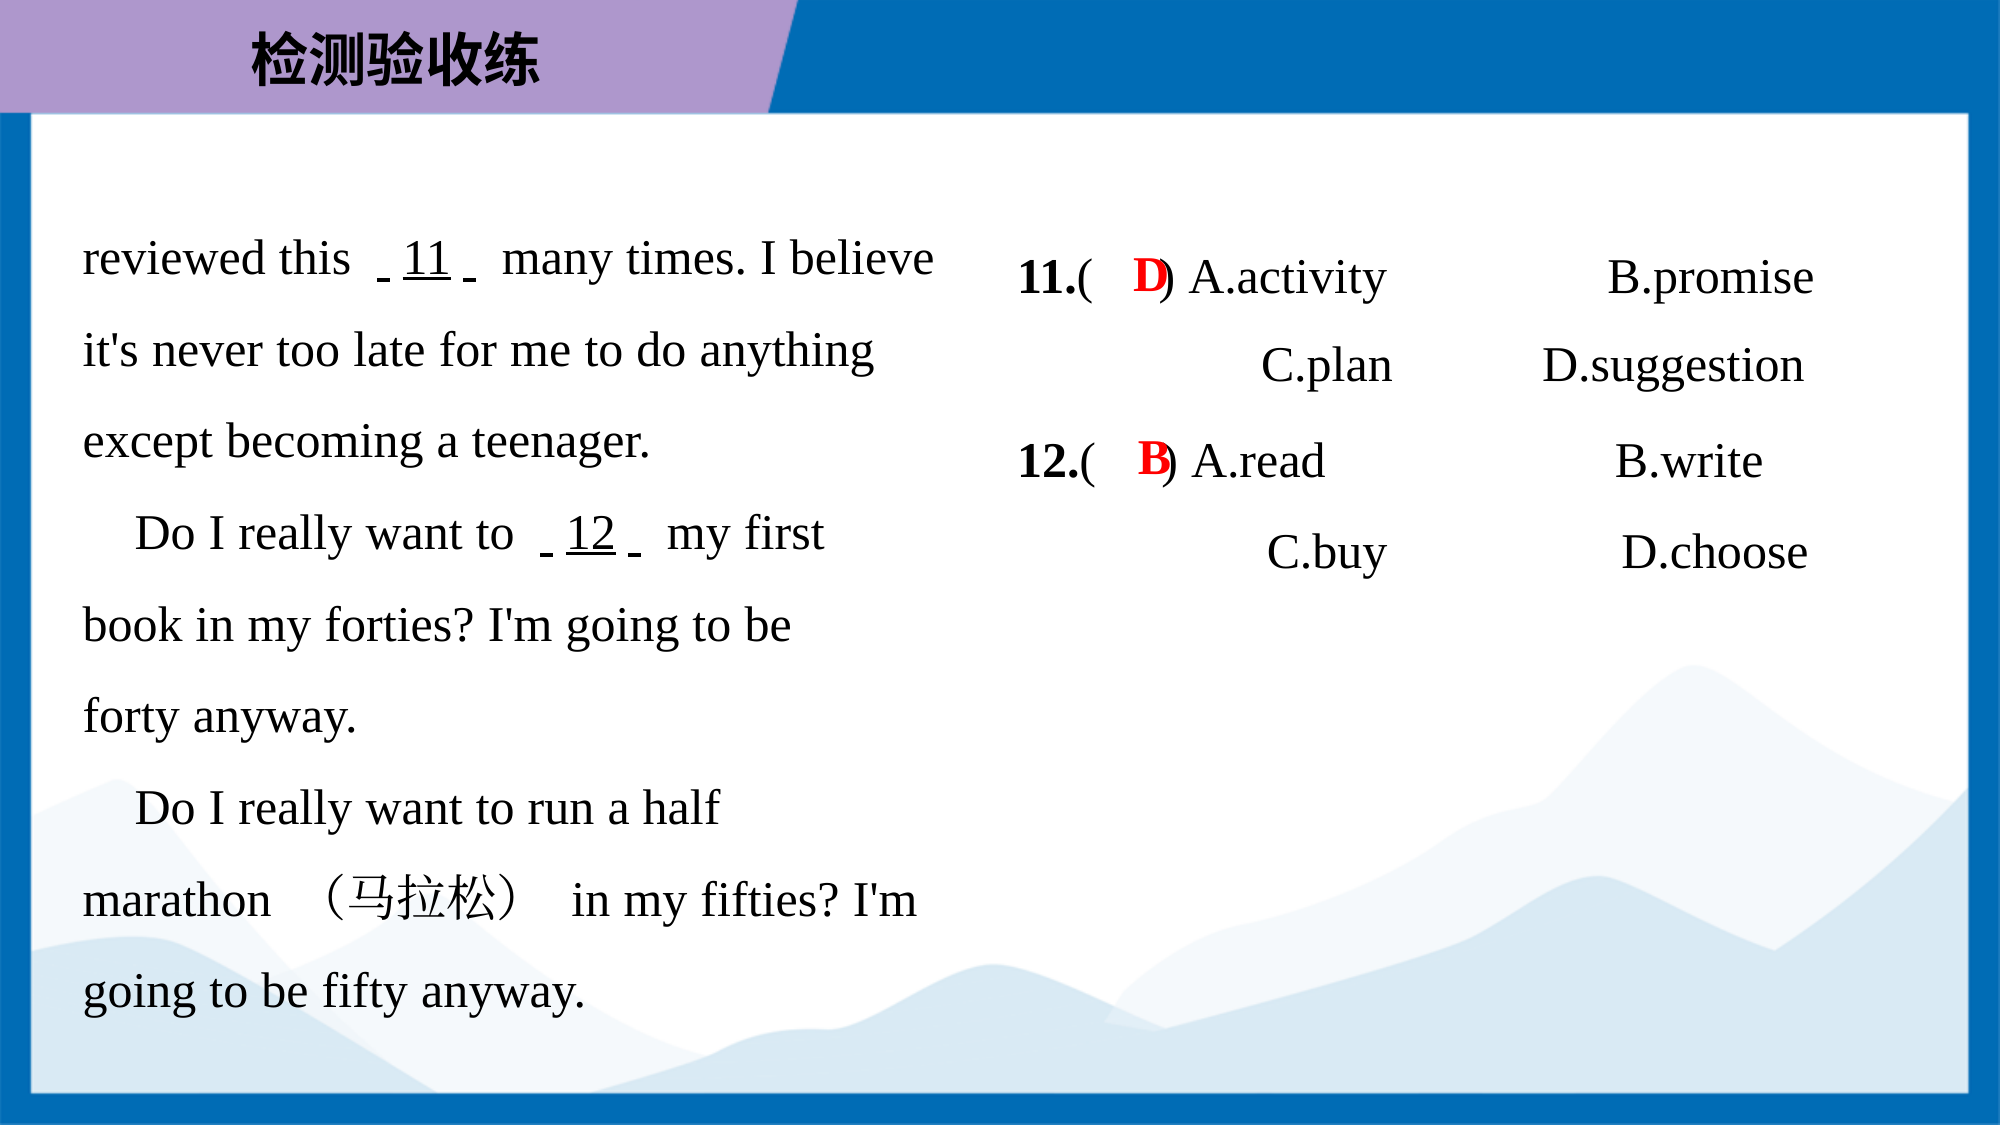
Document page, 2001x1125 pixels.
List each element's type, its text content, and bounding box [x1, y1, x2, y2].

picture [0, 0, 2000, 1125]
text_box 12.( ) A.read B.write C.buy D.choose [1016, 395, 1919, 565]
text_box D [1114, 213, 1188, 293]
text_box reviewed this . .11. . many times. I believe it's never too late for me to do anything except becoming a teenager. Do I really want to . .12. . my first book in my forties? I'm going to be forty anyway. Do I really want to run a half marathon （马拉松） in my fifties? I'm going to be fifty anyway. [82, 192, 984, 1018]
text_box 11.( ) A.activity B.promise C.plan D.suggestion [1016, 211, 1919, 382]
text_box B [1119, 397, 1190, 476]
